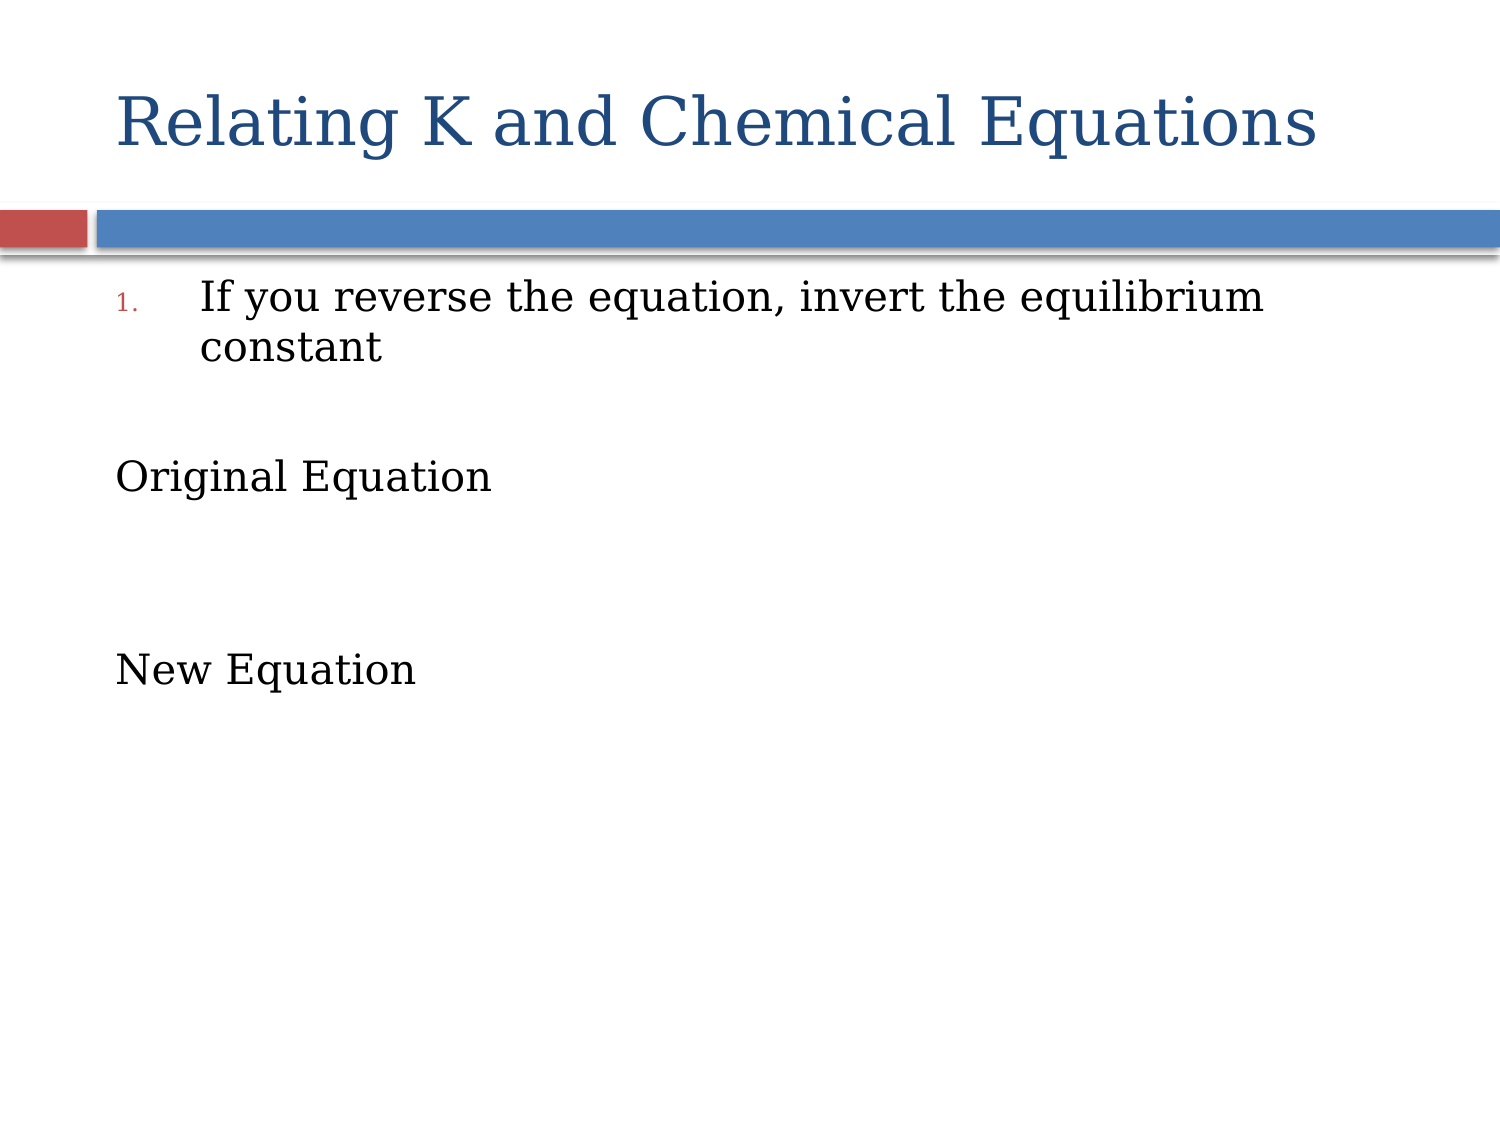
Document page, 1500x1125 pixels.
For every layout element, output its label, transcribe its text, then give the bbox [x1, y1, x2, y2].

title Relating K and Chemical Equations [100, 37, 1438, 200]
